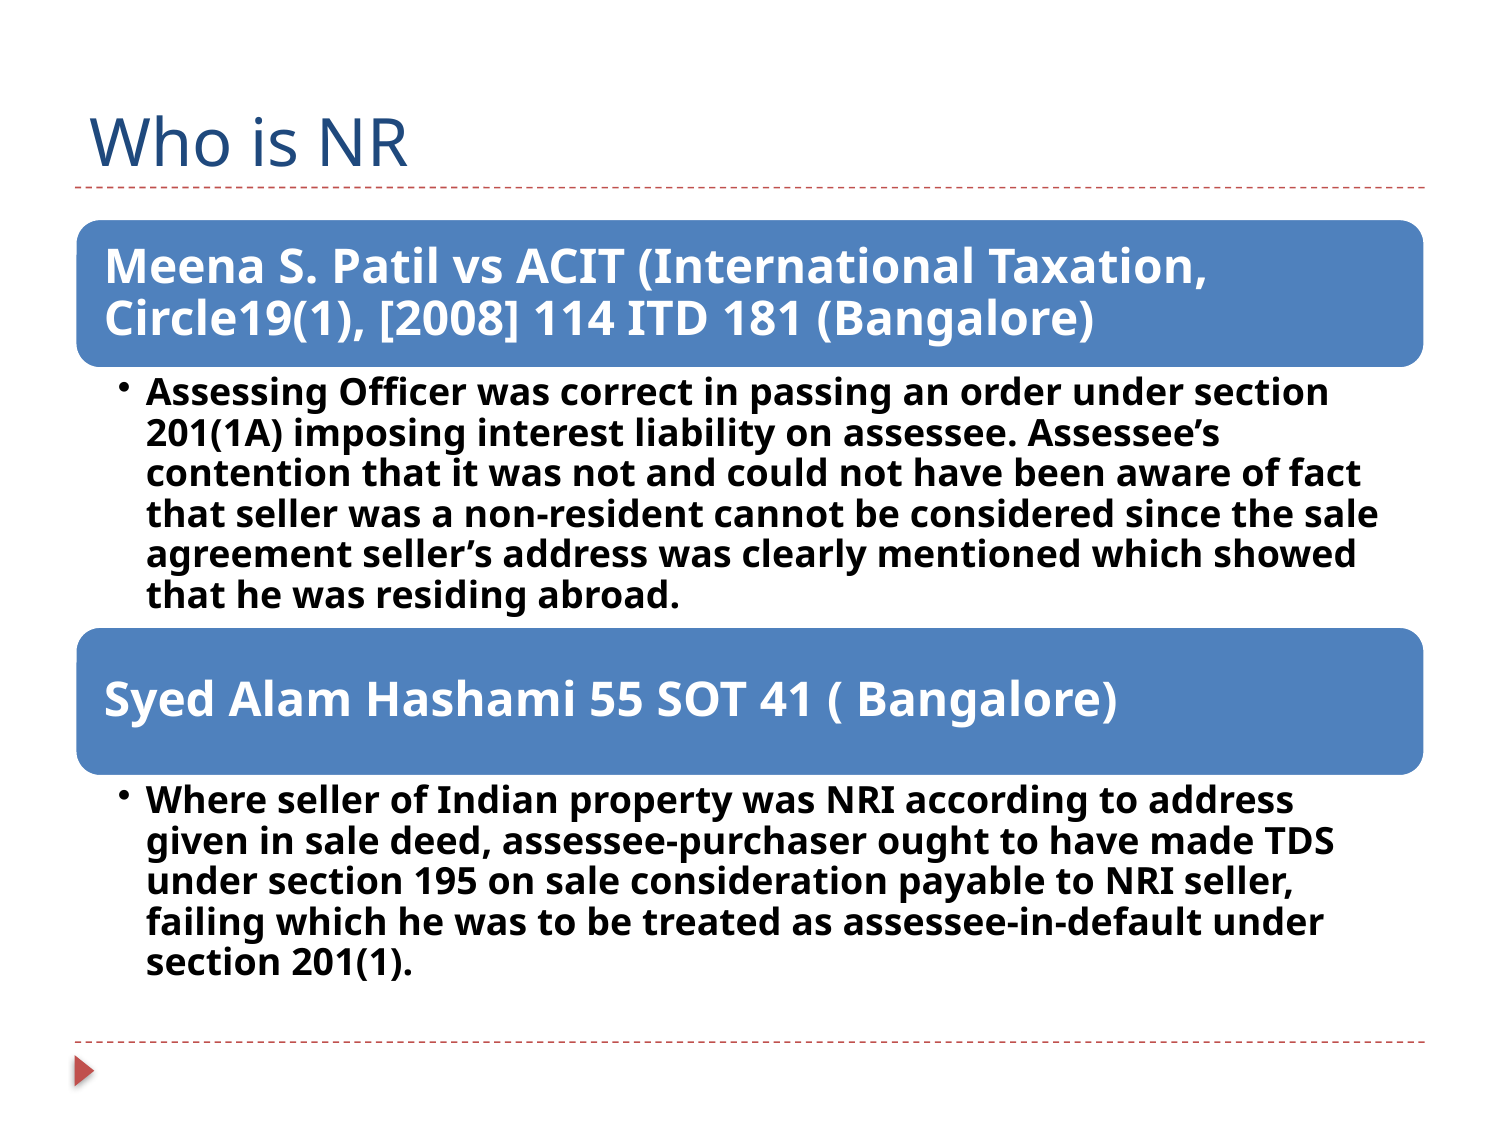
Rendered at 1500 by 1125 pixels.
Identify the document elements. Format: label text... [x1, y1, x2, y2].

title Who is NR [75, 24, 1425, 188]
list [74, 199, 1426, 1011]
